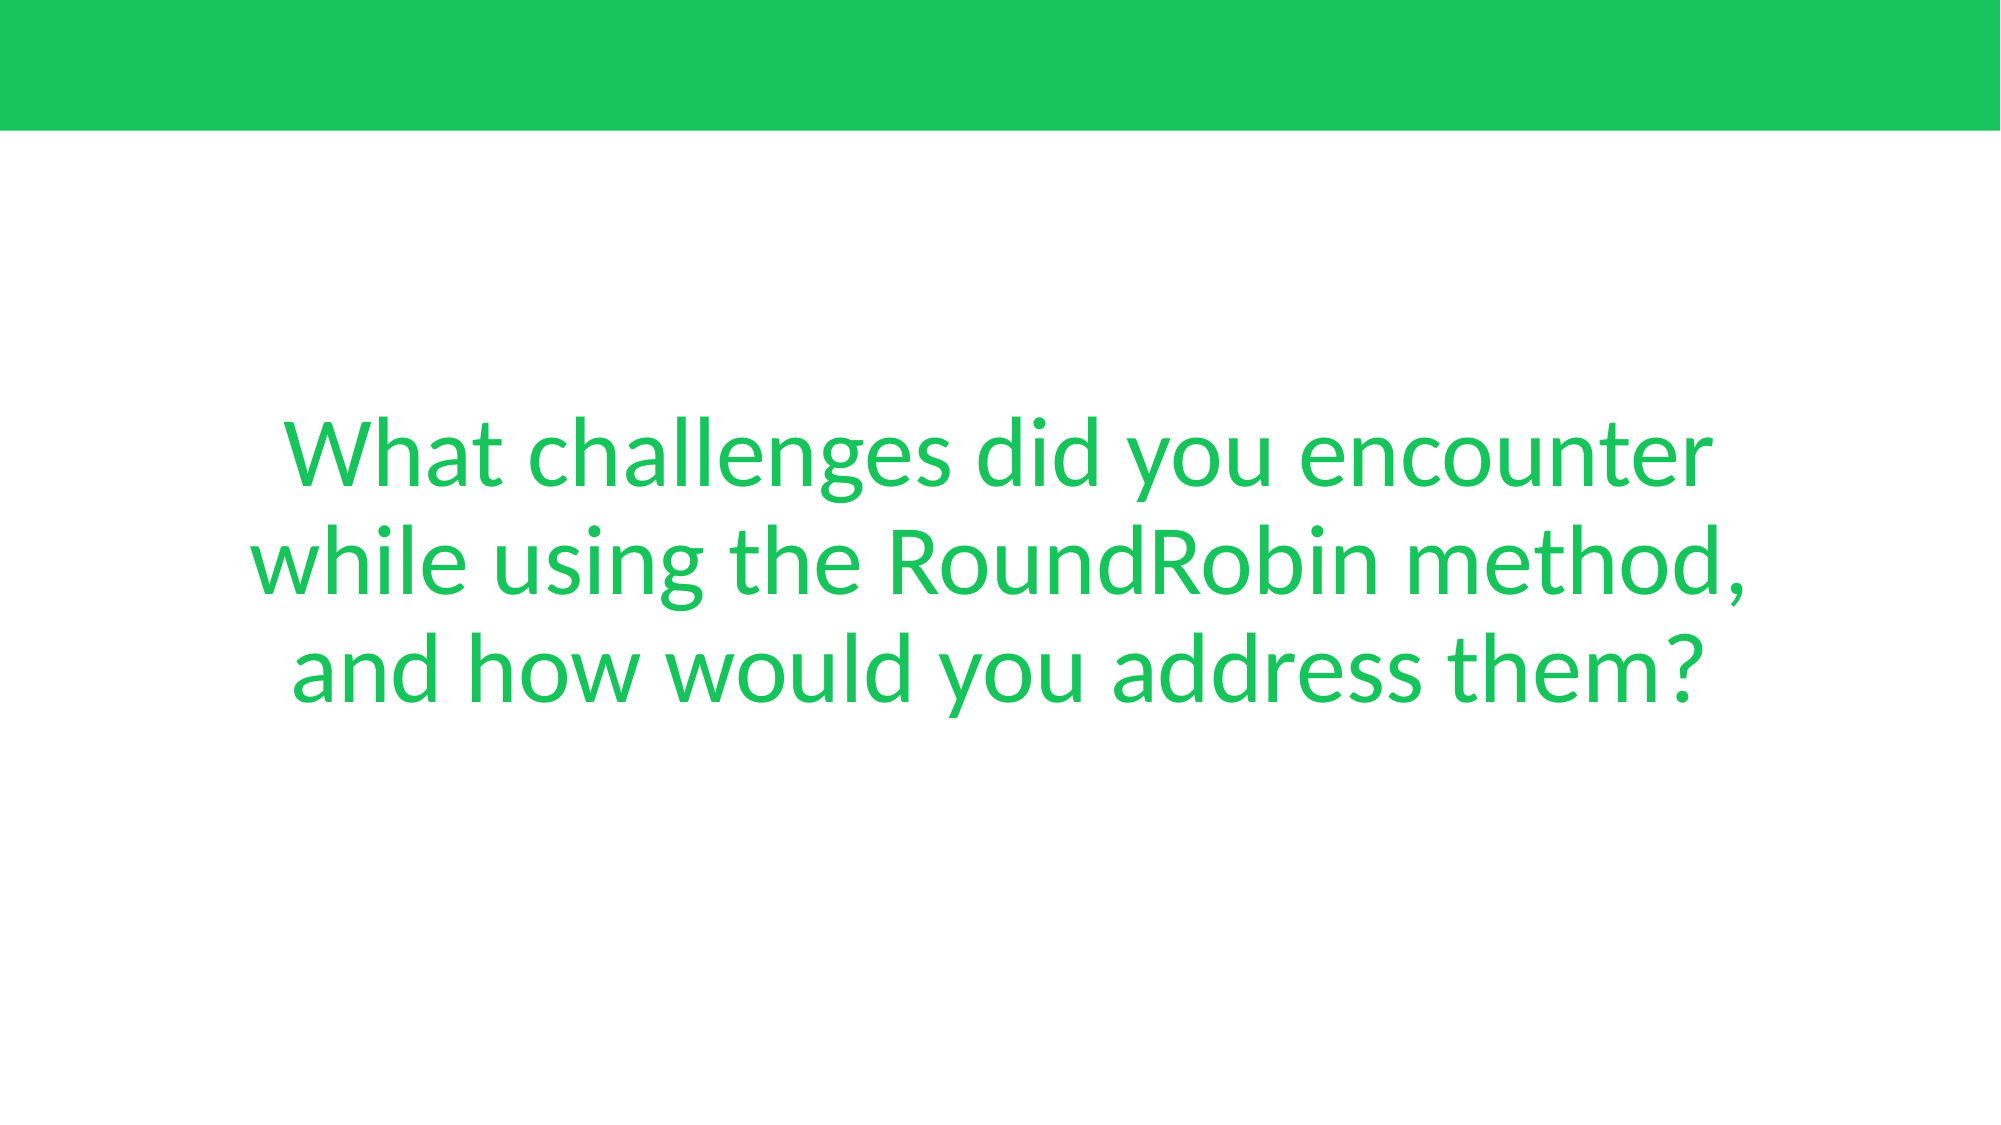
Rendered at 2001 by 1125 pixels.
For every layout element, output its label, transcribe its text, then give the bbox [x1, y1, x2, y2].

title What challenges did you encounter while using the RoundRobin method, and how would you address them? [220, 416, 1780, 709]
